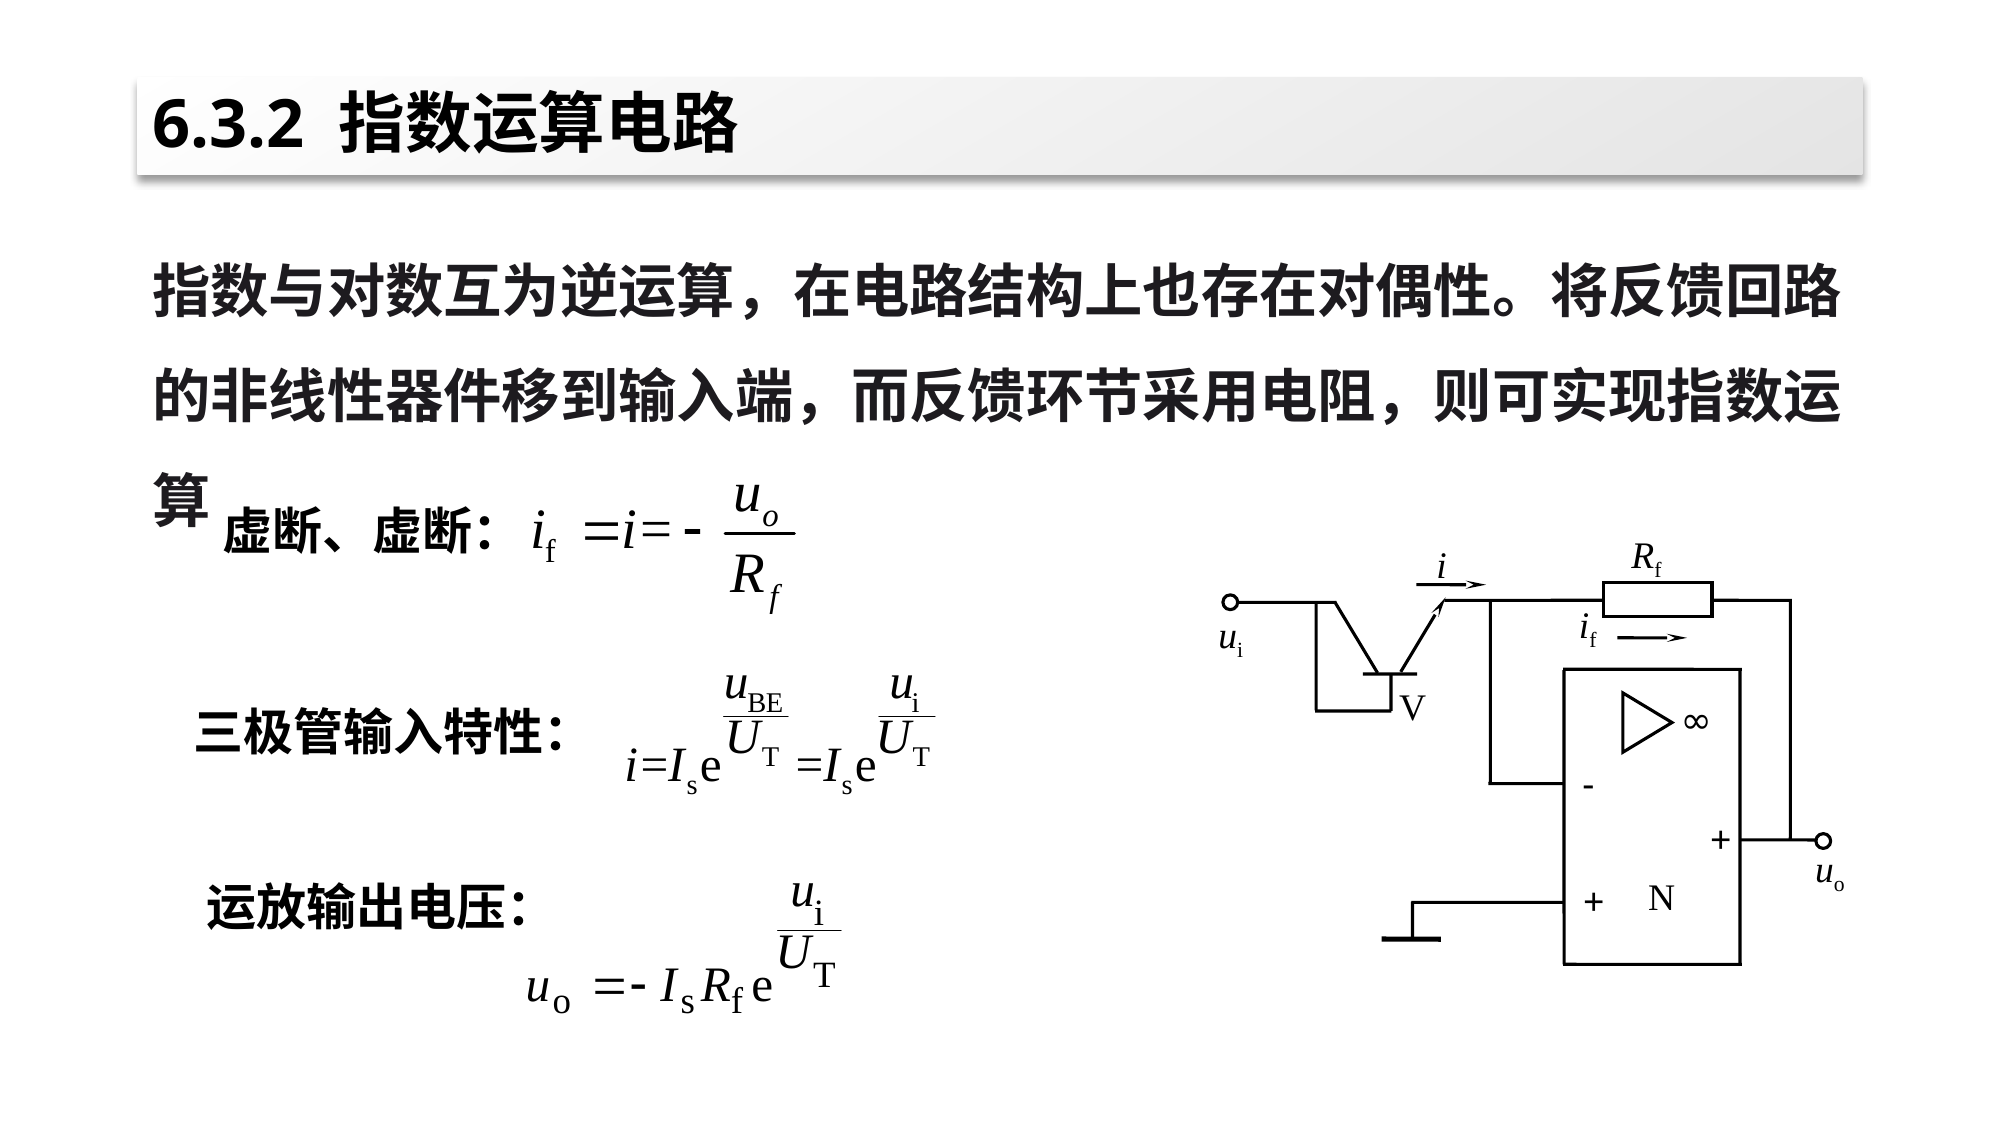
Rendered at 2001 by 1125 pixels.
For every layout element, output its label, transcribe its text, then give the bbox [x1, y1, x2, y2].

text_box 运放输出电压： [191, 867, 778, 943]
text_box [523, 457, 808, 625]
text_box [519, 868, 852, 1026]
list 指数与对数互为逆运算，在电路结构上也存在对偶性。将反馈回路的非线性器件移到输入端，而反馈环节采用电阻，则可实现指数运算 [137, 211, 1863, 1014]
title 6.3.2 指数运算电路 [137, 77, 1863, 175]
text_box 虚断、虚断： [207, 492, 523, 567]
text_box 三极管输入特性： [178, 692, 618, 768]
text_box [618, 666, 948, 807]
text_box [1218, 530, 1863, 965]
